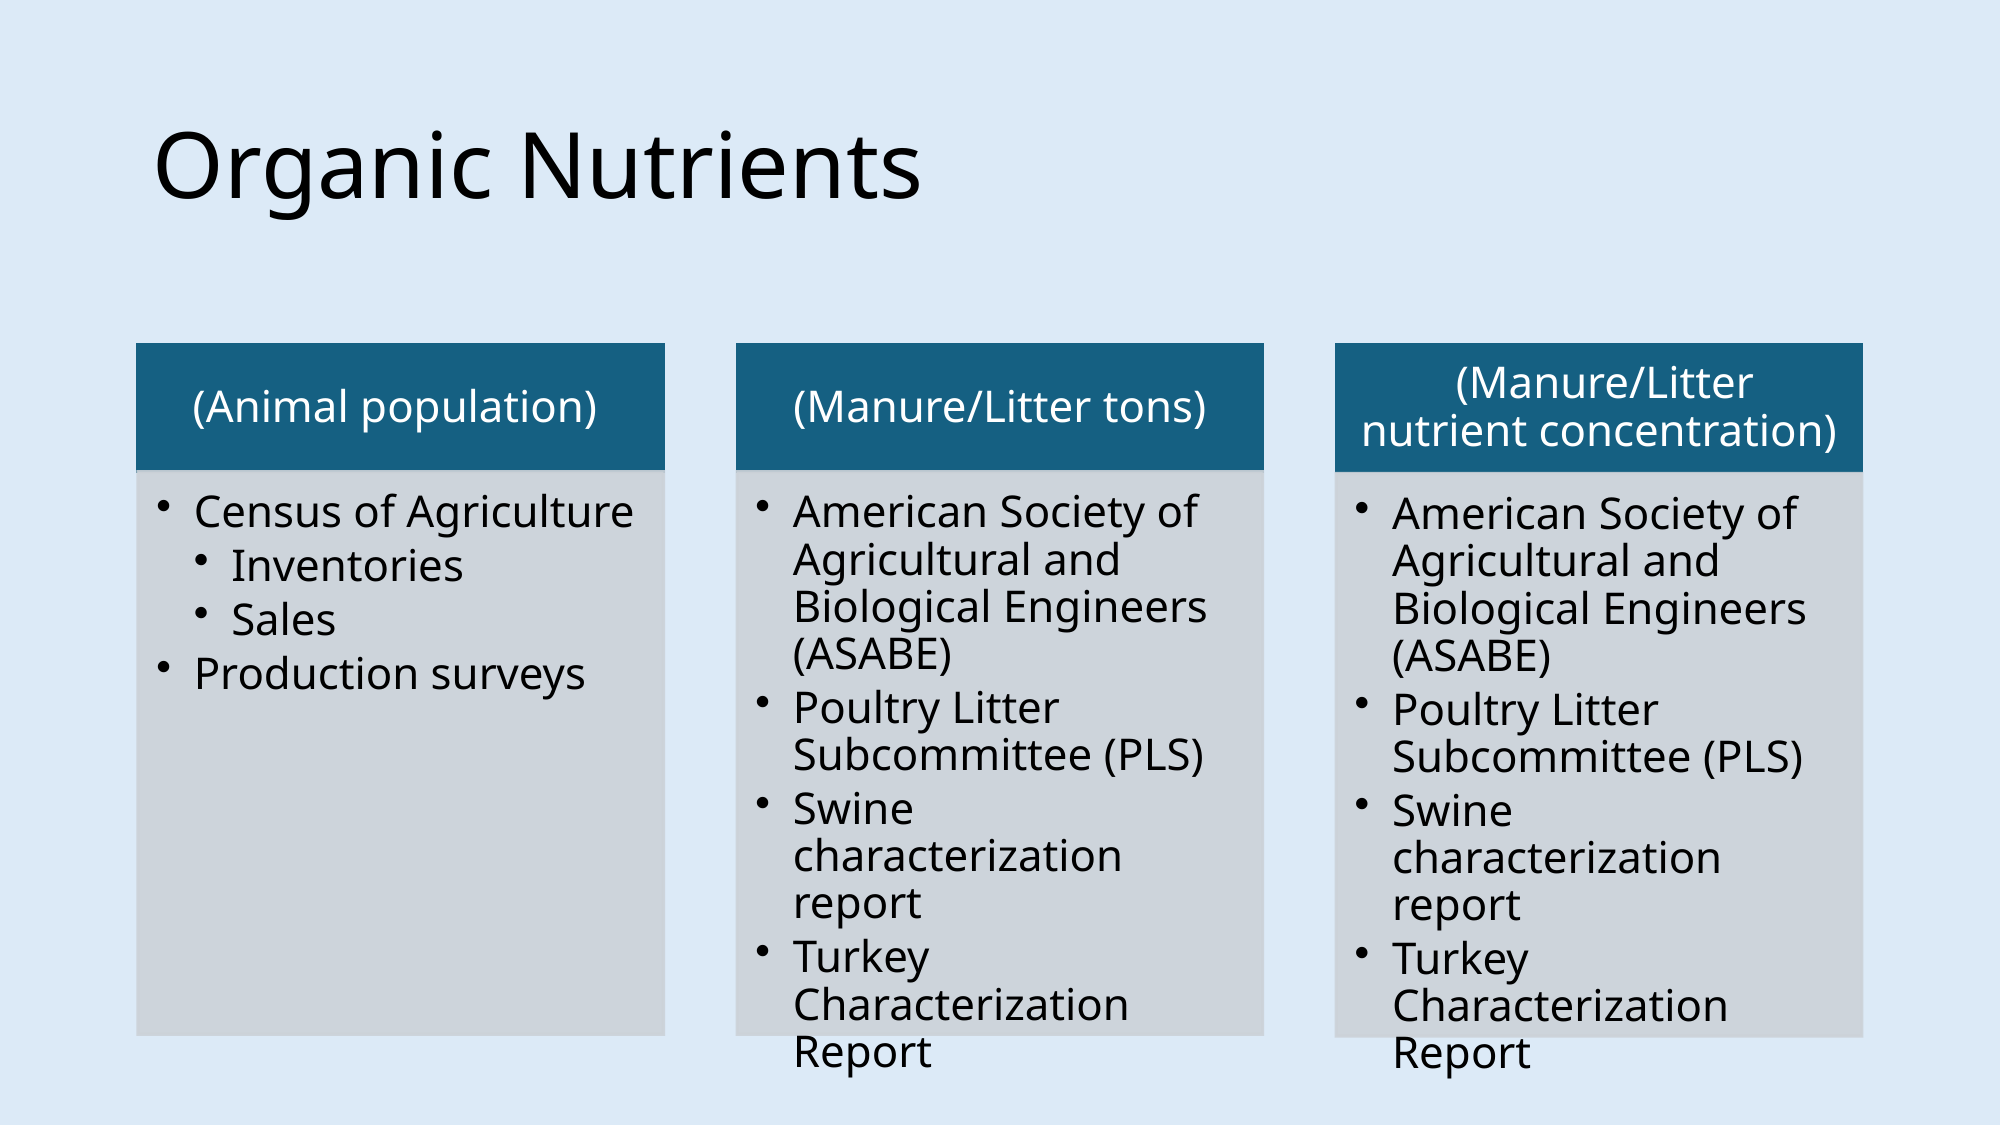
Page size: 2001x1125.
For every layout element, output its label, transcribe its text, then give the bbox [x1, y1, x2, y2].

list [136, 298, 1863, 1081]
title Organic Nutrients [137, 59, 1863, 278]
